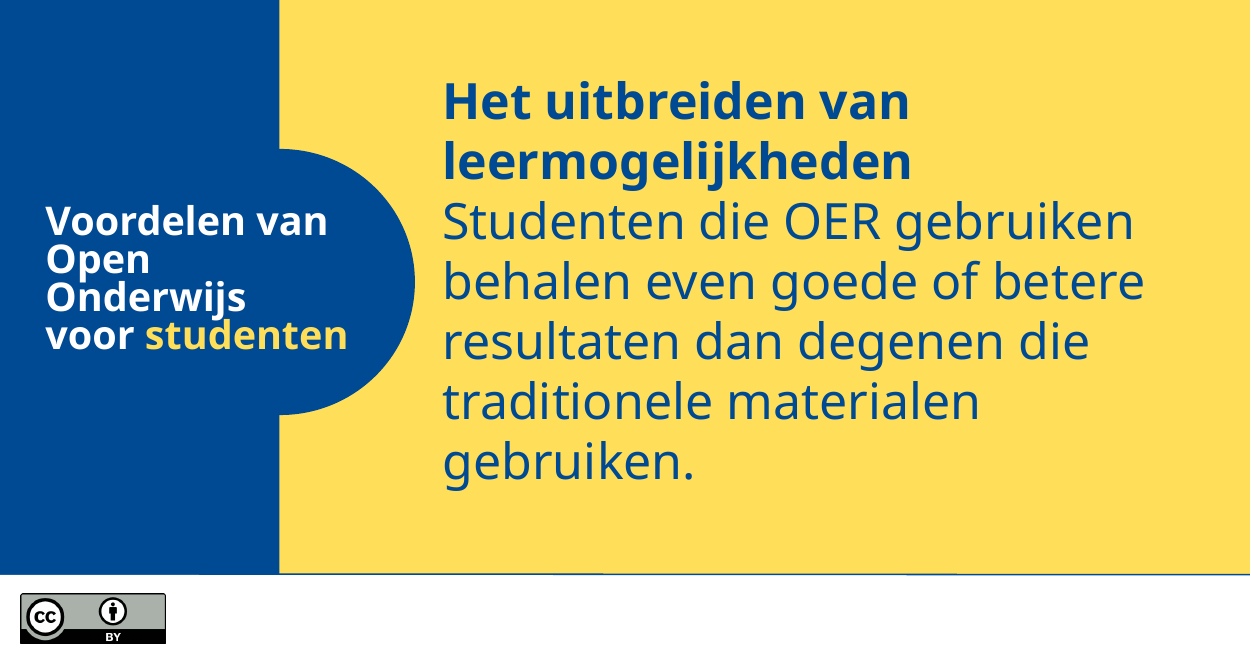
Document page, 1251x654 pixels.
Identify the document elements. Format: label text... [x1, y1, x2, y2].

text_box Het uitbreiden van leermogelijkheden Studenten die OER gebruiken behalen even goede of betere resultaten dan degenen die traditionele materialen gebruiken. [427, 54, 1250, 505]
text_box [0, 0, 280, 573]
text_box Voordelen van Open Onderwijs voor studenten [30, 190, 371, 372]
picture [20, 592, 166, 645]
text_box [0, 582, 1250, 654]
text_box [181, 148, 415, 416]
